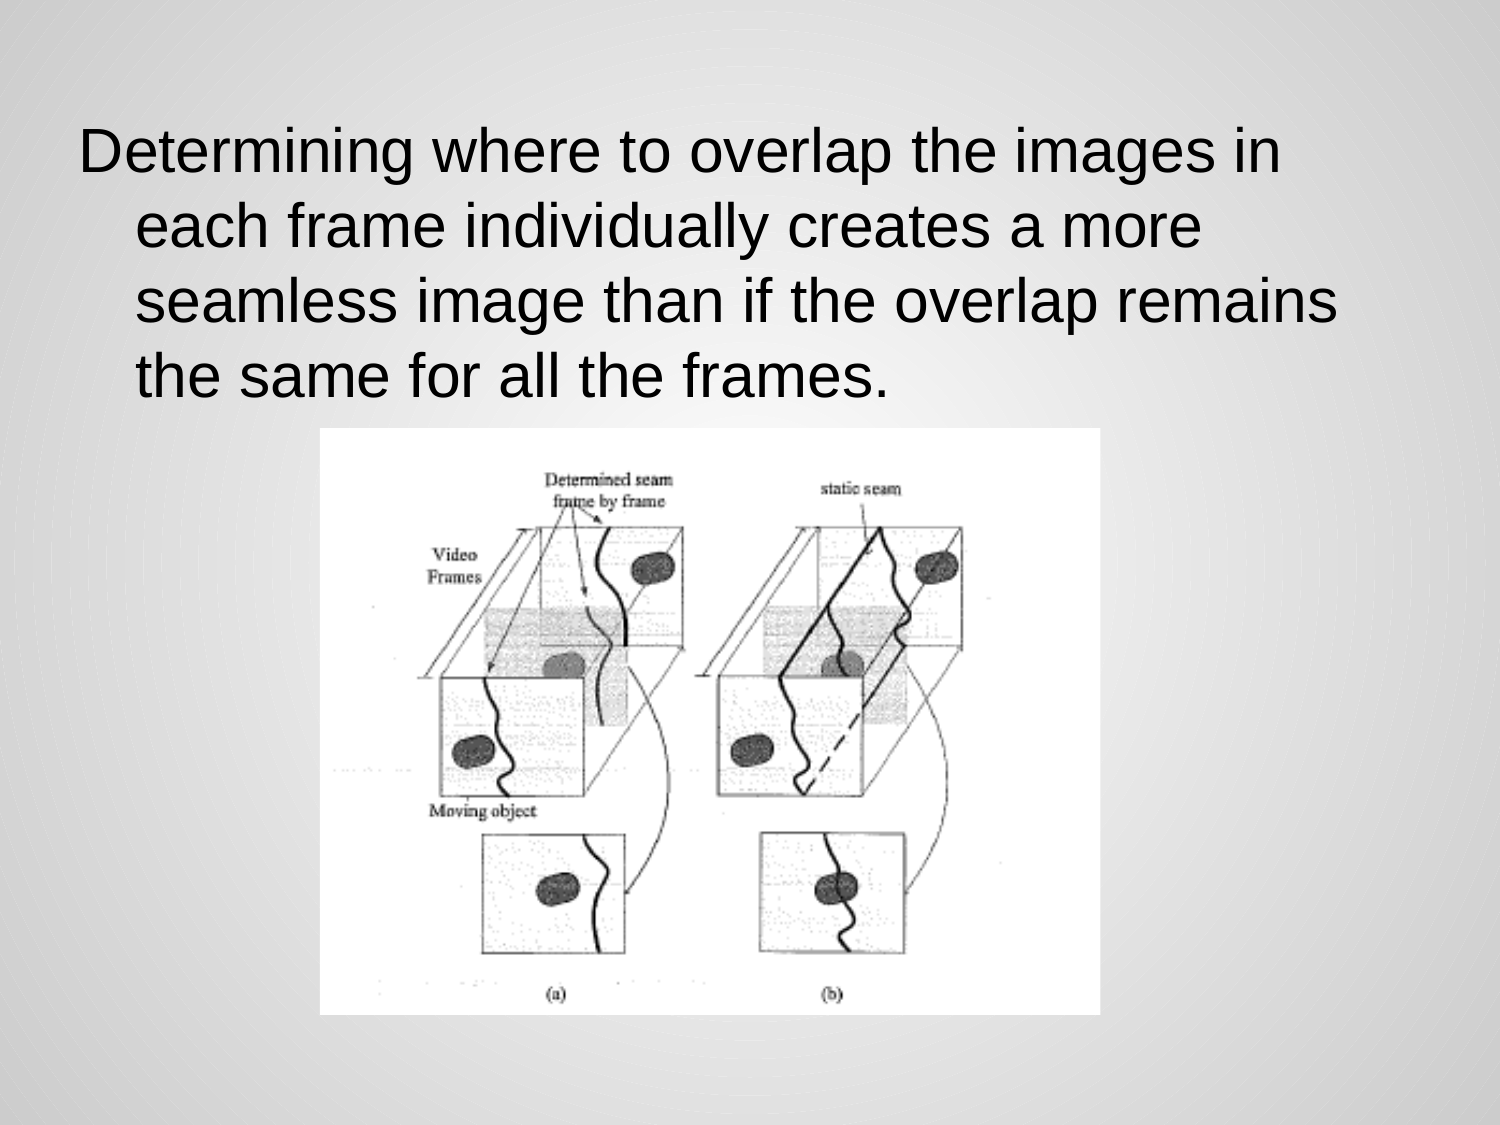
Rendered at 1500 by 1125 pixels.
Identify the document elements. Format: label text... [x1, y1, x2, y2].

list Determining where to overlap the images in each frame individually creates a more seamless image than if the overlap remains the same for all the frames. [64, 94, 1414, 763]
text_box [319, 428, 1101, 1015]
